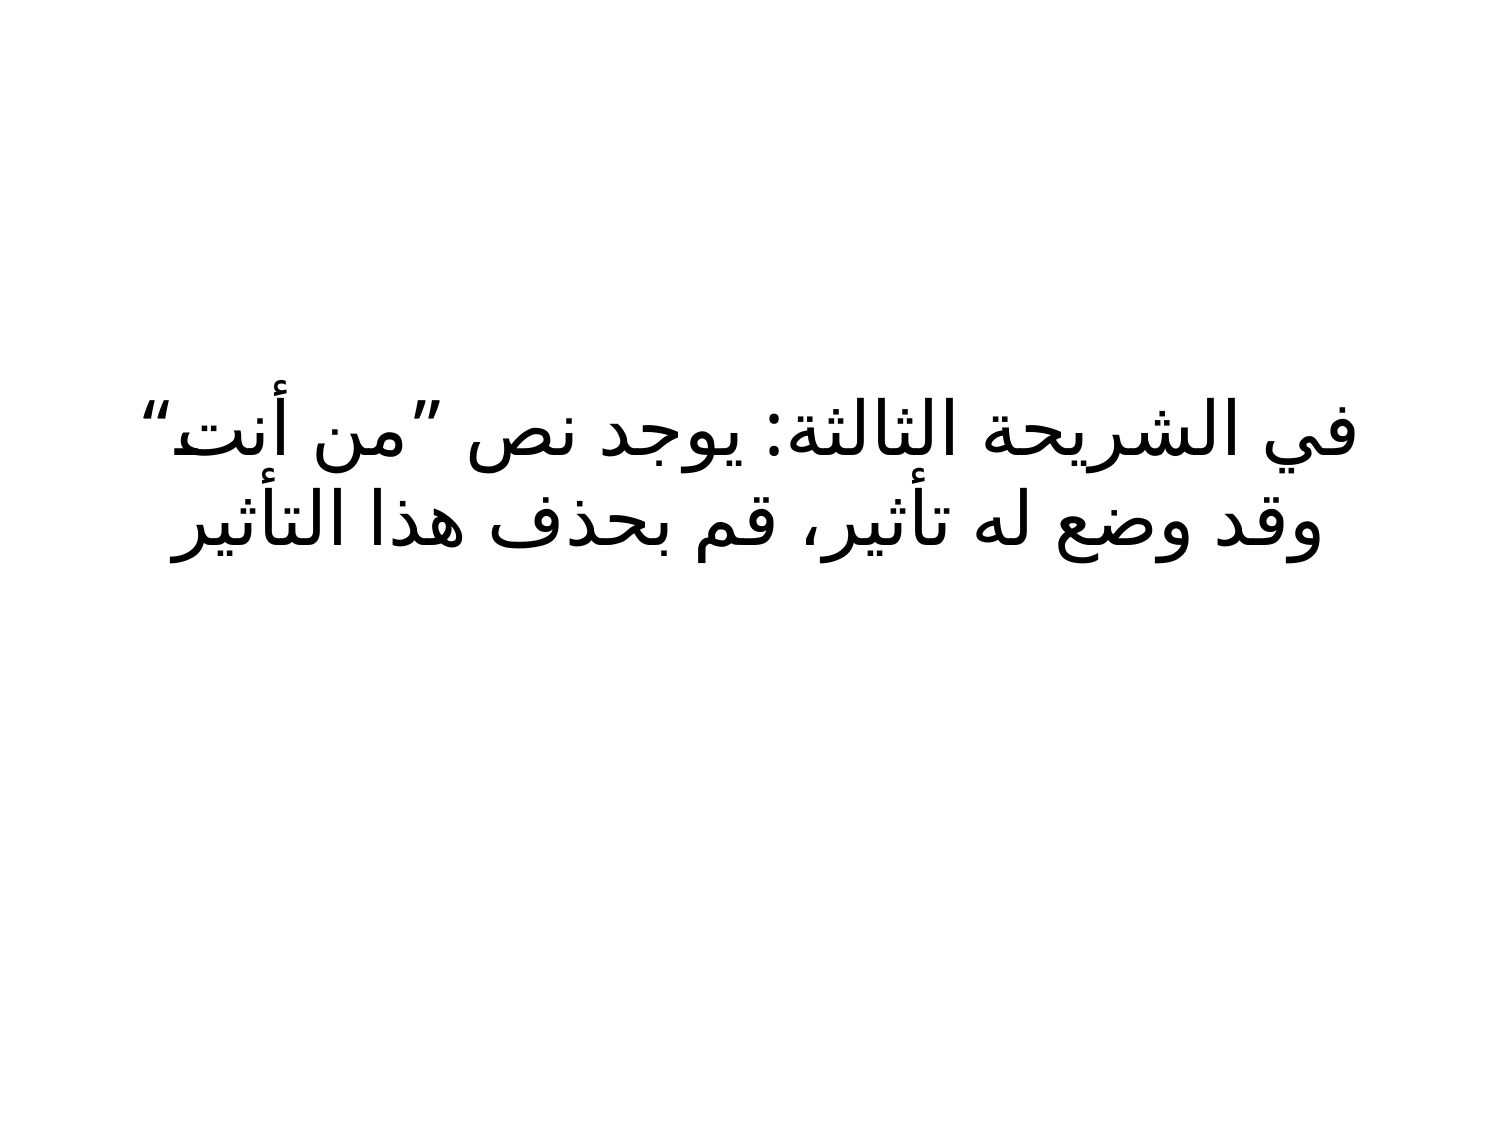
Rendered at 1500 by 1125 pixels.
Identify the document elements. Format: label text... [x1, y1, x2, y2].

title في الشريحة الثالثة: يوجد نص ”من أنت“ وقد وضع له تأثير، قم بحذف هذا التأثير [112, 349, 1388, 591]
